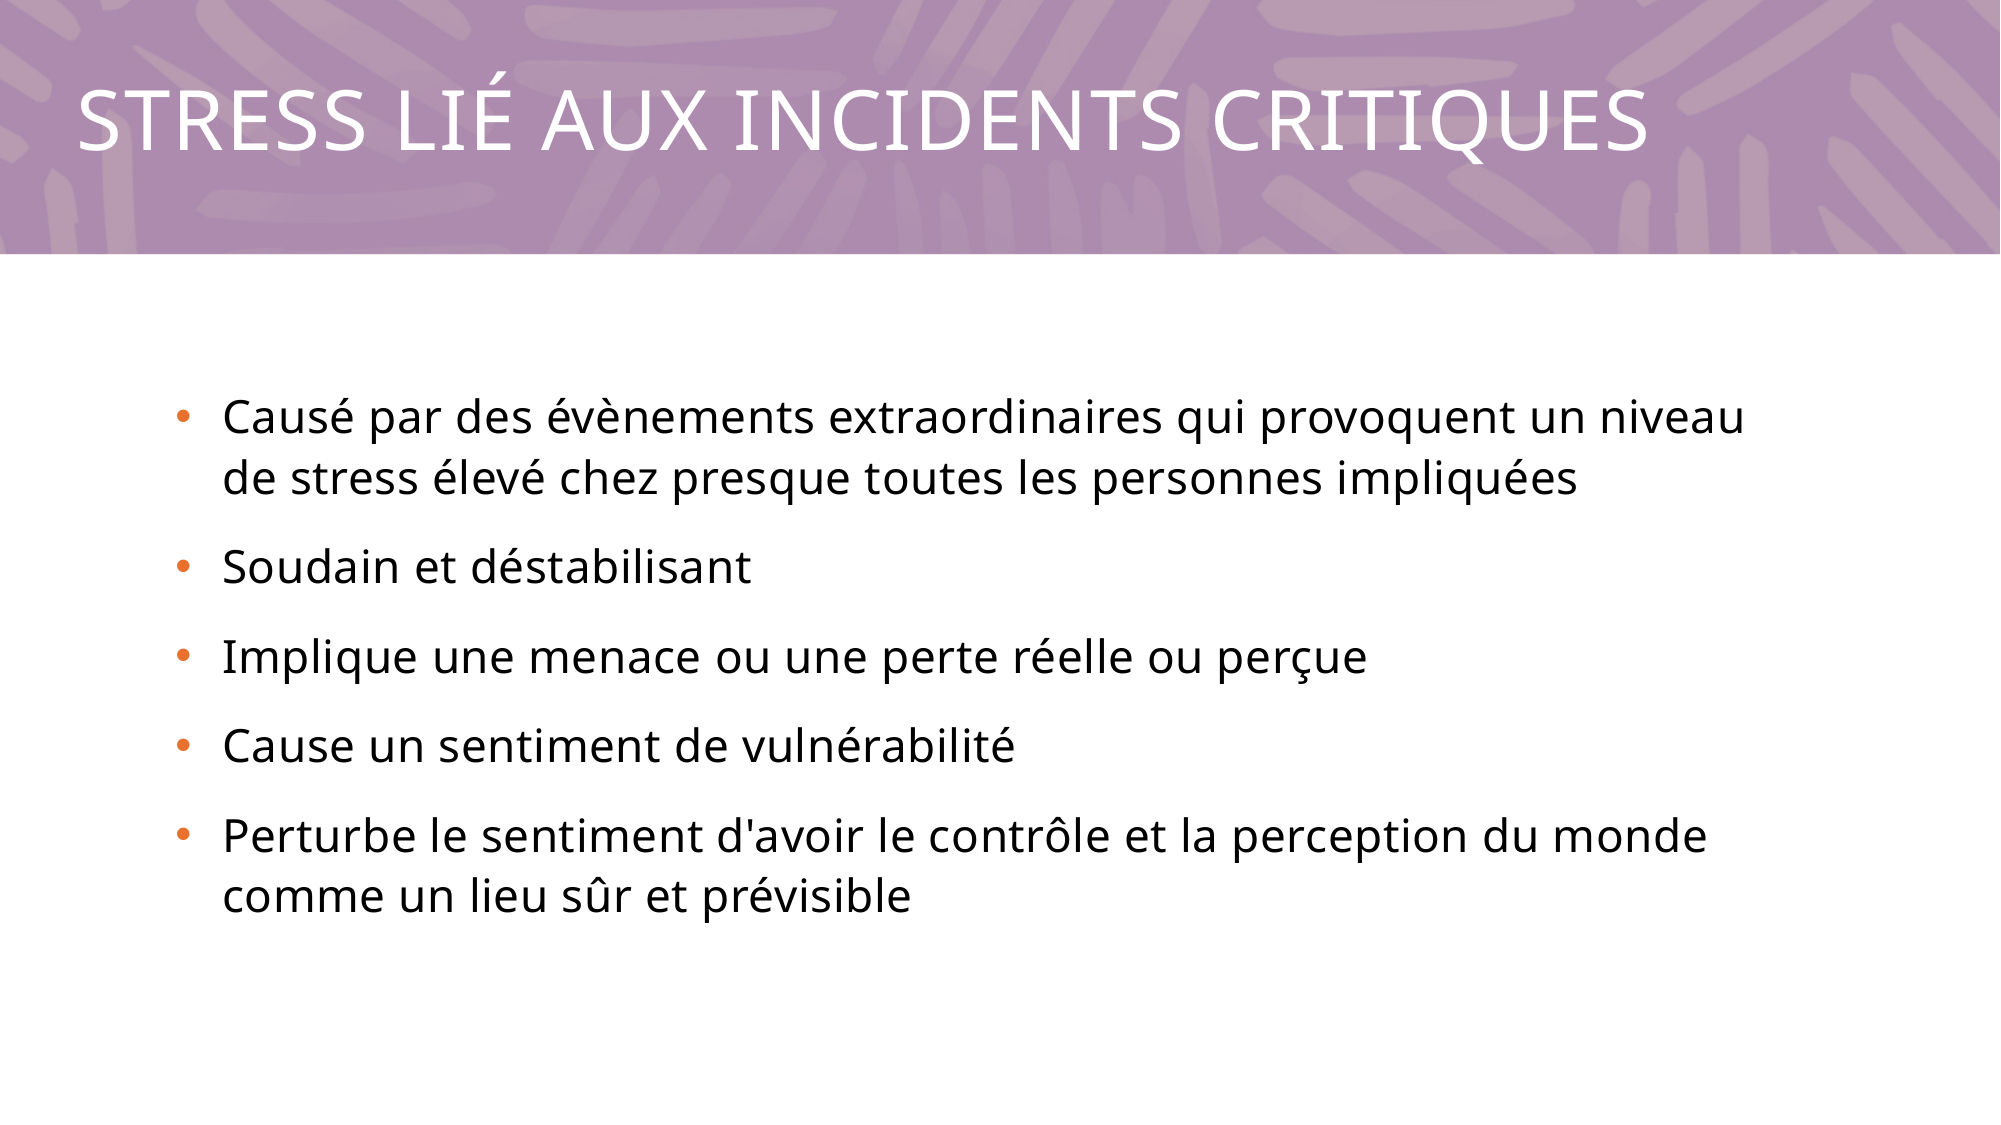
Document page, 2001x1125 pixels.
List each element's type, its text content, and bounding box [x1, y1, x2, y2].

title Stress lié aux incidents critiques [61, 33, 1938, 220]
picture [0, 0, 2000, 1125]
list Causé par des évènements extraordinaires qui provoquent un niveau de stress élevé chez presque toutes les personnes impliquées Soudain et déstabilisant Implique une menace ou une perte réelle ou perçue Cause un sentiment de vulnérabilité Perturbe le sentiment d'avoir le contrôle et la perception du monde comme un lieu sûr et prévisible [167, 374, 1763, 1036]
